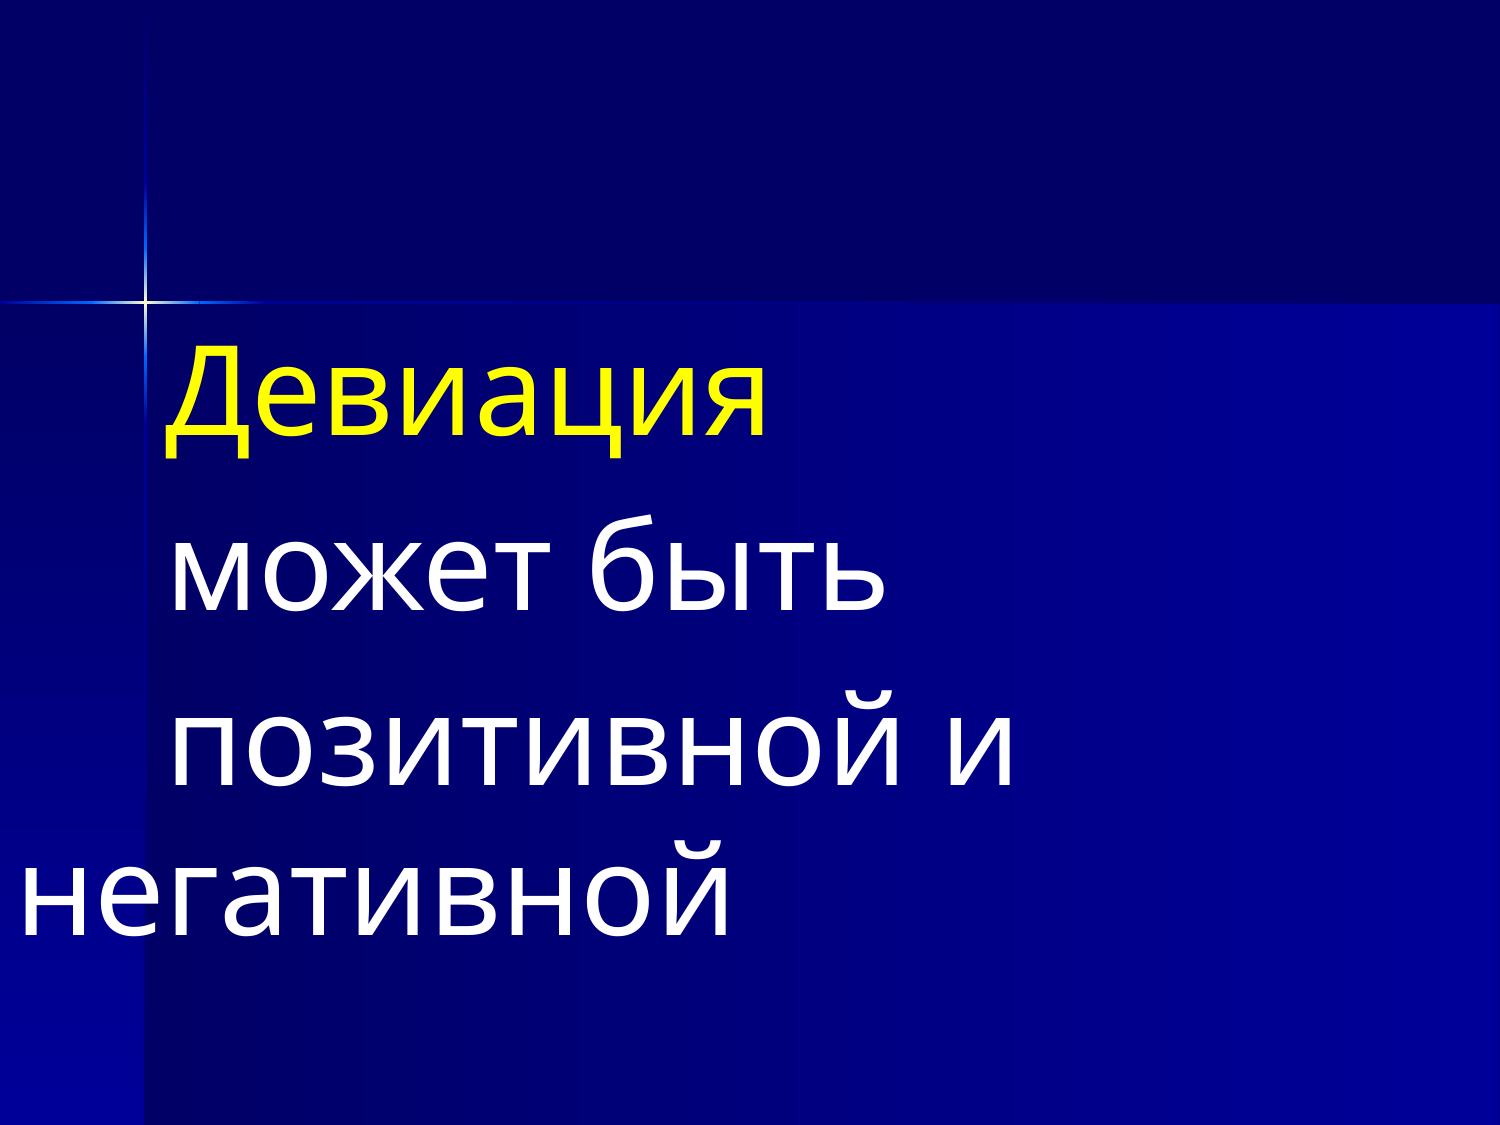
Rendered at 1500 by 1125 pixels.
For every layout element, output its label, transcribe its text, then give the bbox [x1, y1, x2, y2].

list Девиация может быть позитивной и негативной [0, 302, 1500, 1125]
